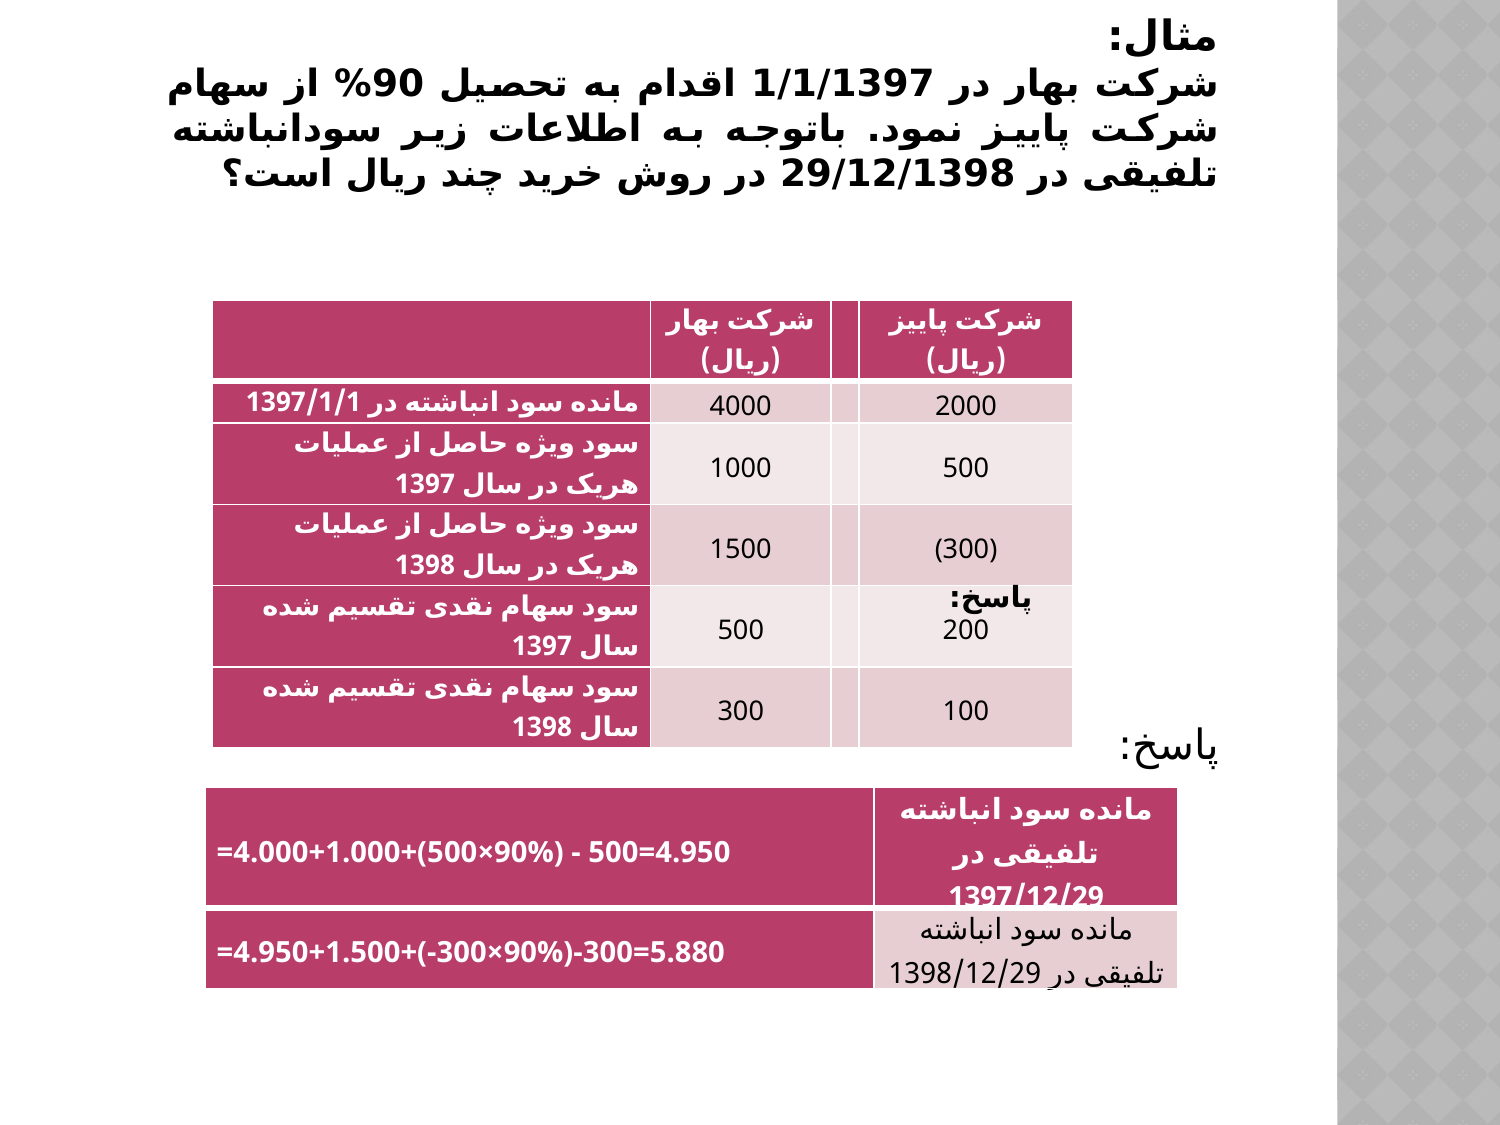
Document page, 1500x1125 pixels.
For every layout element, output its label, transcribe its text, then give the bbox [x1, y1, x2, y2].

text_box پاسخ: [933, 571, 1048, 666]
table_header مانده سود انباشته تلفیقی در 1397/12/29 [875, 788, 1177, 905]
table_cell =4.950+1.500+(-300×90%)-300=5.880 [206, 911, 873, 988]
text_box مثال: شرکت بهار در 1/1/1397 اقدام به تحصیل 90% از سهام شرکت پاییز نمود. باتوجه به اطلاعات زیر سودانباشته تلفیقی در 29/12/1398 در روش خرید چند ريال است؟ پاسخ: [149, 1, 1234, 836]
table_header =4.000+1.000+(500×90%) - 500=4.950 [206, 788, 873, 905]
table_cell مانده سود انباشته تلفیقی در 1398/12/29 [875, 911, 1177, 988]
